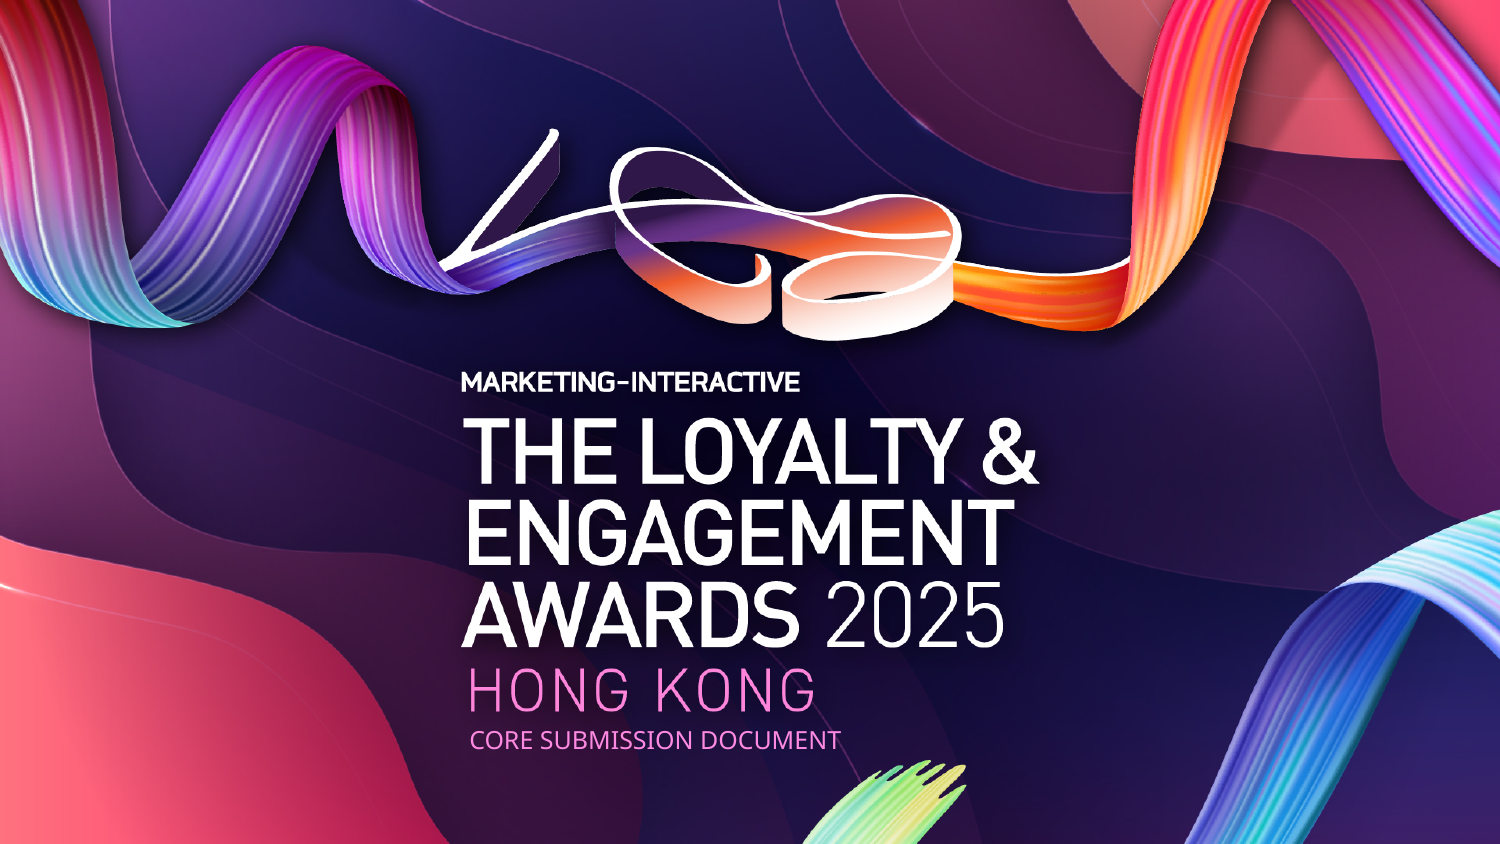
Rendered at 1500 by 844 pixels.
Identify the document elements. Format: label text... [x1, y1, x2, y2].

picture [0, 0, 1500, 844]
text_box CORE SUBMISSION DOCUMENT [454, 717, 1388, 762]
